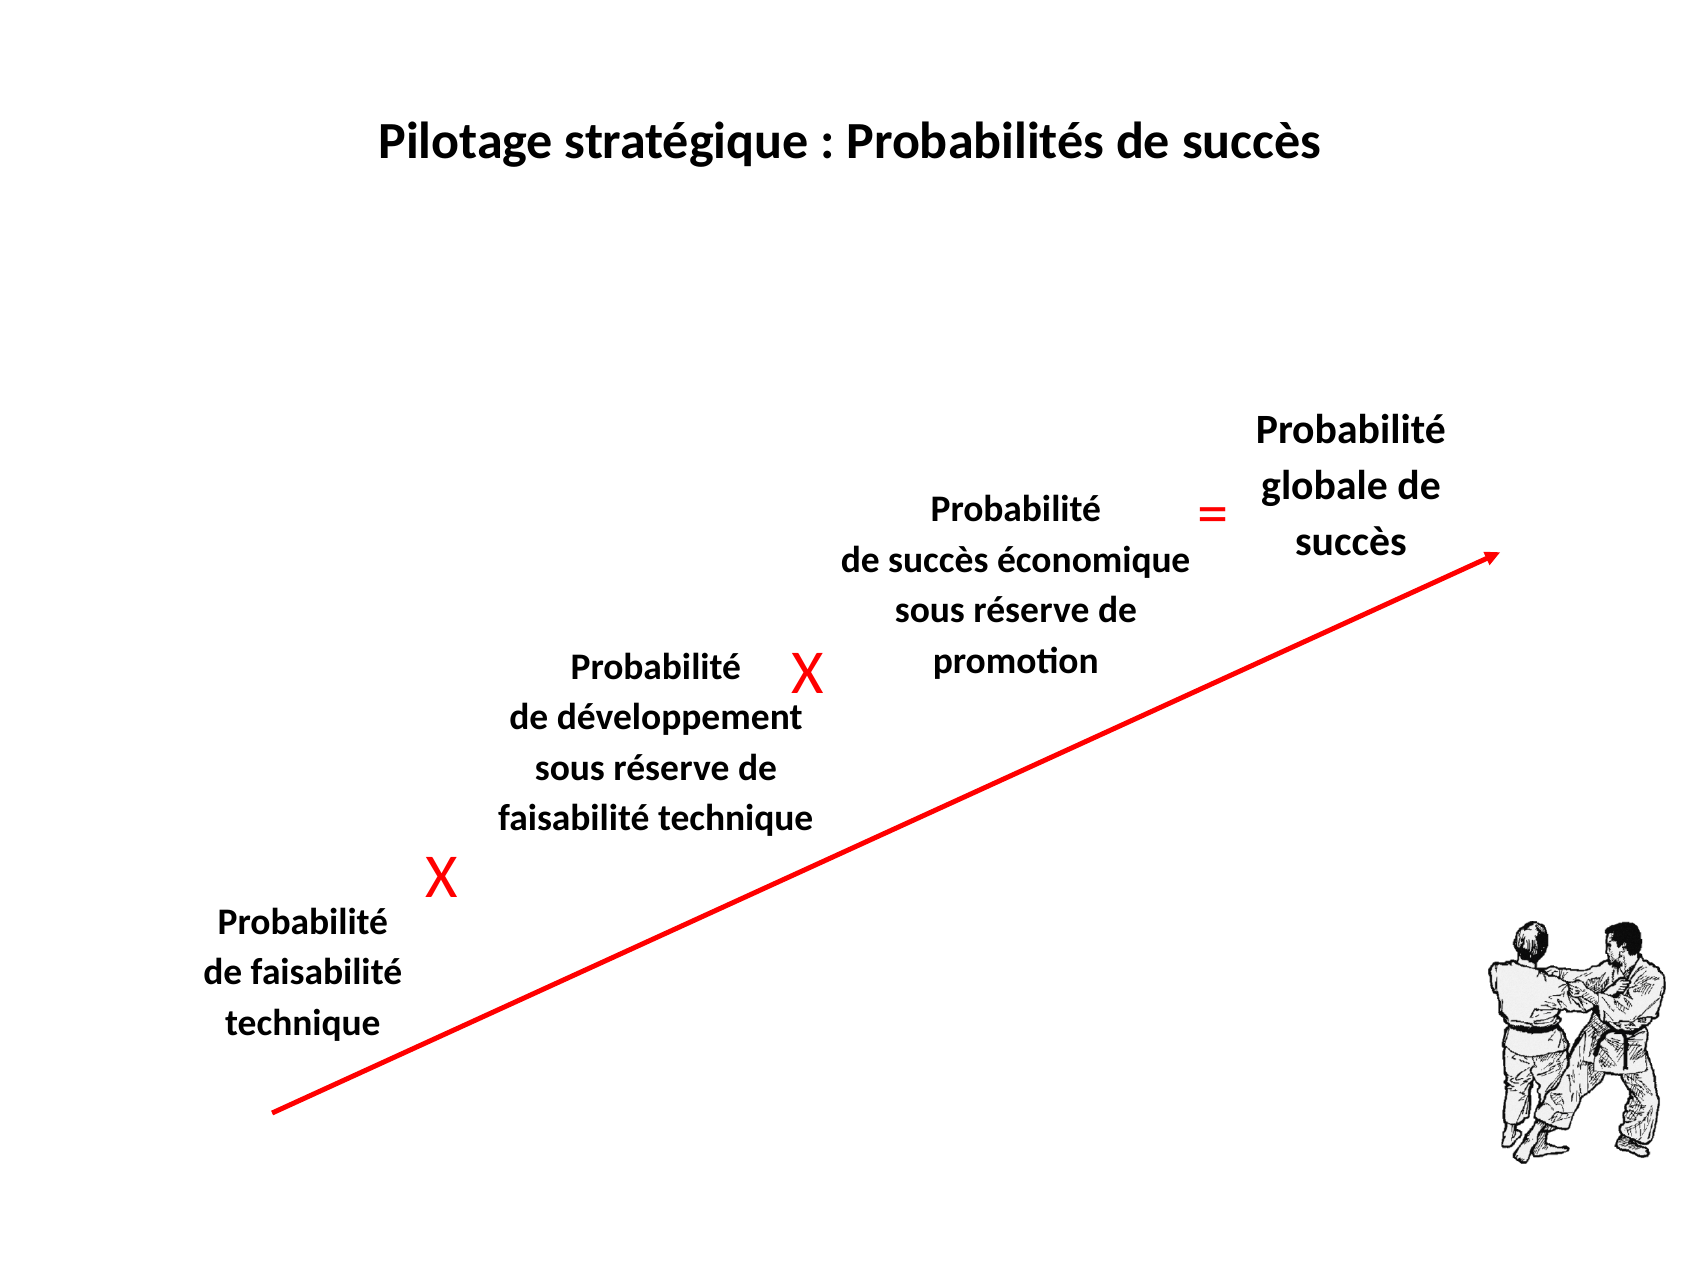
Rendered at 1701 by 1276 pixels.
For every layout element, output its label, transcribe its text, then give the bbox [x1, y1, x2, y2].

picture [1487, 920, 1666, 1165]
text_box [195, 401, 1501, 1113]
text_box Pilotage stratégique : Probabilités de succès [0, 106, 1701, 182]
